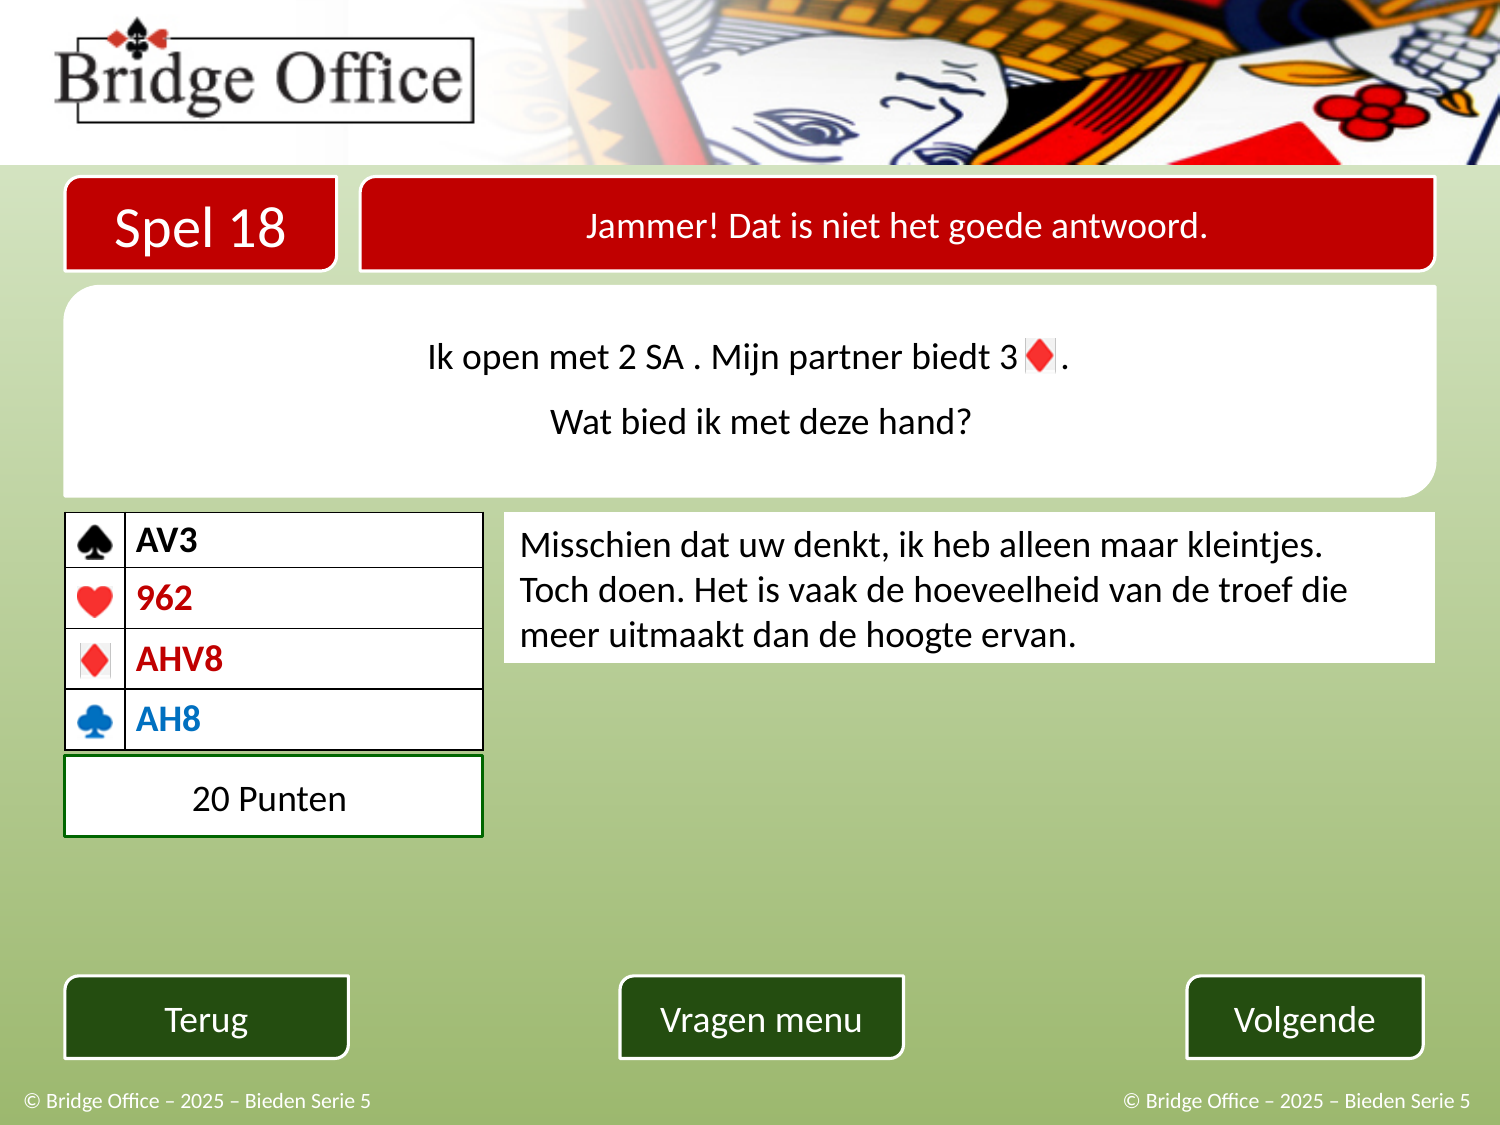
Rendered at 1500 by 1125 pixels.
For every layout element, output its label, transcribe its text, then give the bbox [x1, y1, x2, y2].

table_header AV3 [126, 513, 482, 567]
table_header [66, 513, 124, 567]
picture [1022, 338, 1059, 374]
table_cell AHV8 [126, 629, 482, 688]
text_box Wat bied ik met deze hand? [528, 389, 995, 450]
text_box © Bridge Office – 2025 – Bieden Serie 5 [8, 1079, 393, 1121]
picture [0, 0, 1500, 166]
text_box Volgende [1185, 974, 1425, 1061]
table_cell [66, 690, 124, 749]
text_box 20 Punten [63, 754, 484, 838]
picture [77, 643, 114, 679]
picture [77, 524, 114, 561]
text_box [63, 284, 1437, 498]
text_box Terug [63, 974, 350, 1061]
picture [77, 703, 114, 740]
table_cell AH8 [126, 690, 482, 749]
text_box Jammer! Dat is niet het goede antwoord. [358, 178, 1437, 273]
table_cell [66, 629, 124, 688]
table_cell 962 [126, 568, 482, 628]
table_cell [66, 568, 124, 628]
text_box Vragen menu [618, 974, 906, 1061]
text_box Spel 18 [63, 178, 339, 273]
text_box Ik open met 2 SA . Mijn partner biedt 3 . [394, 324, 1104, 385]
text_box © Bridge Office – 2025 – Bieden Serie 5 [1107, 1079, 1500, 1121]
text_box Misschien dat uw denkt, ik heb alleen maar kleintjes. Toch doen. Het is vaak de hoeveelheid van de troef die meer uitmaakt dan de hoogte ervan. [504, 512, 1435, 663]
picture [77, 585, 114, 618]
